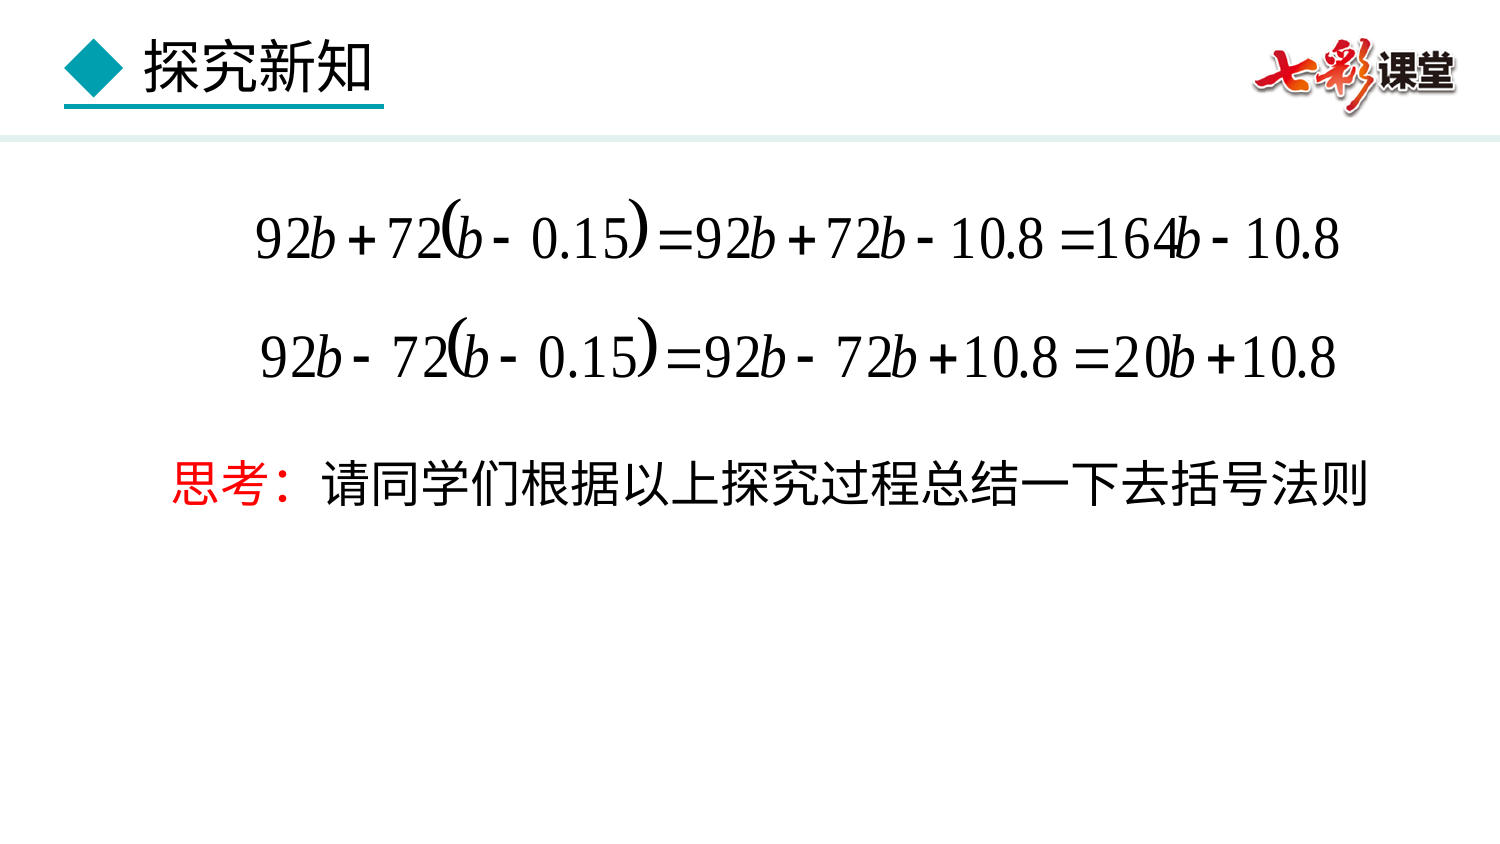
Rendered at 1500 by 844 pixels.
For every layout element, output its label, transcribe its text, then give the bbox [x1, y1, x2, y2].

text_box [249, 197, 1350, 284]
text_box 思考：请同学们根据以上探究过程总结一下去括号法则 [155, 445, 1483, 521]
picture [1249, 32, 1461, 118]
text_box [253, 315, 1345, 403]
